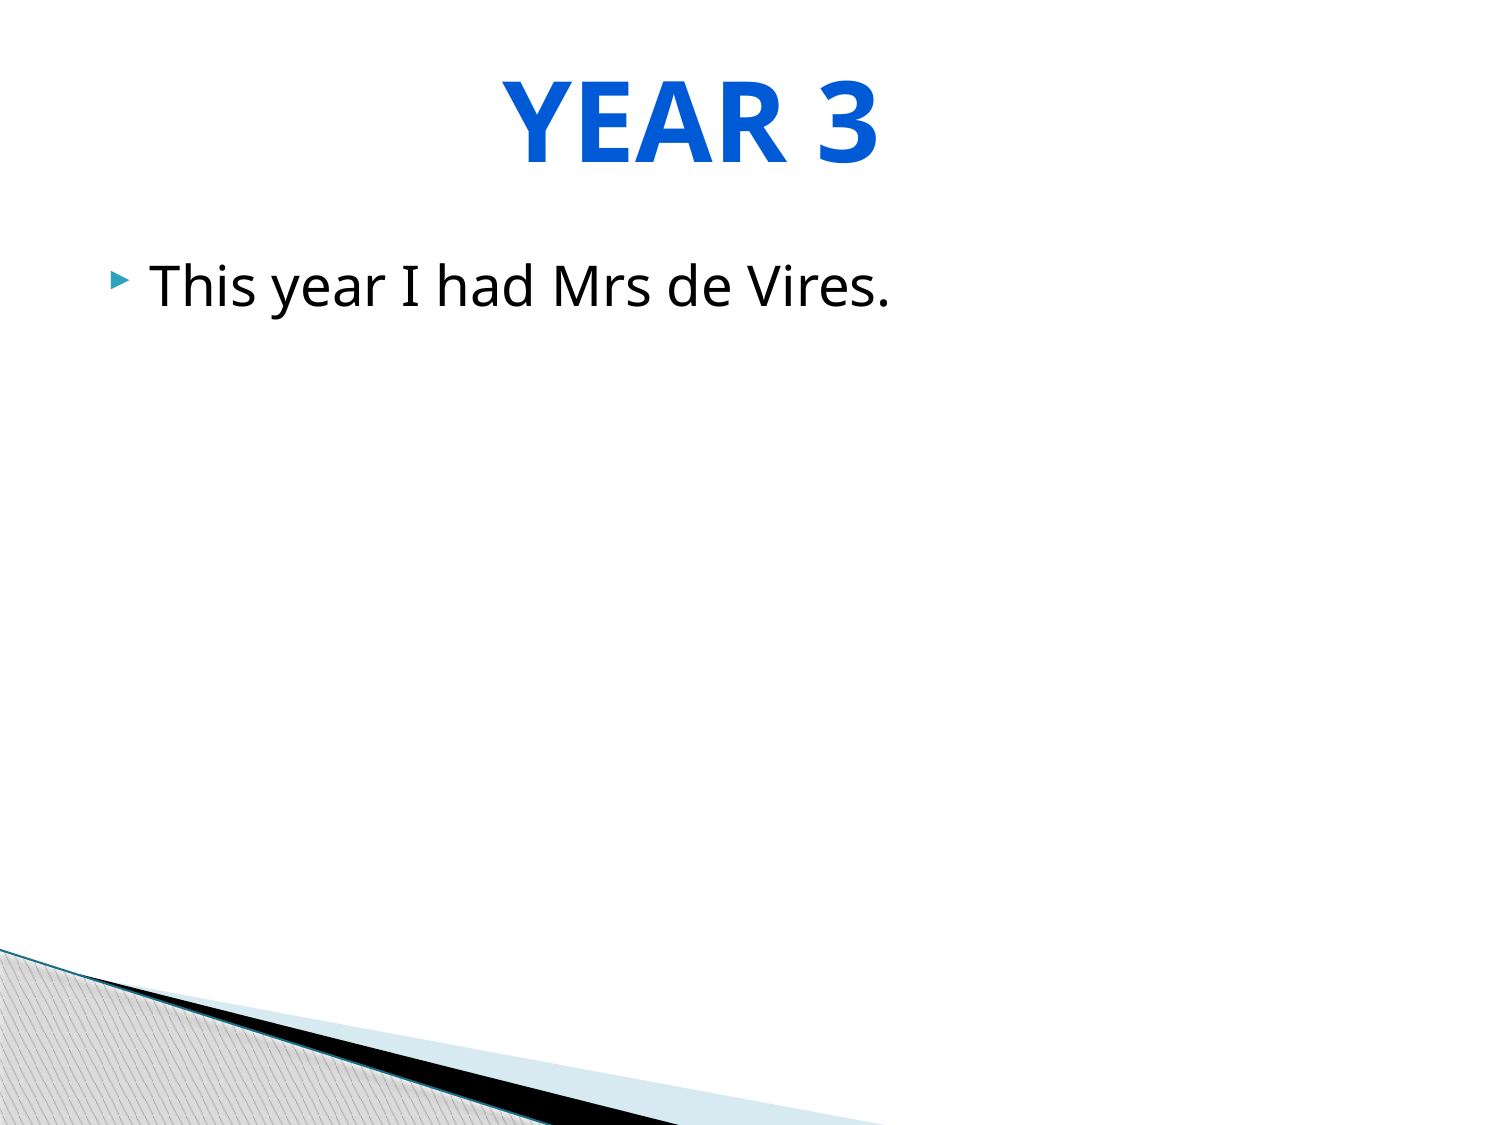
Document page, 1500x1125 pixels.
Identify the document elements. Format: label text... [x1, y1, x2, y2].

text_box Year 3 [487, 42, 926, 193]
list This year I had Mrs de Vires. [75, 243, 1425, 986]
